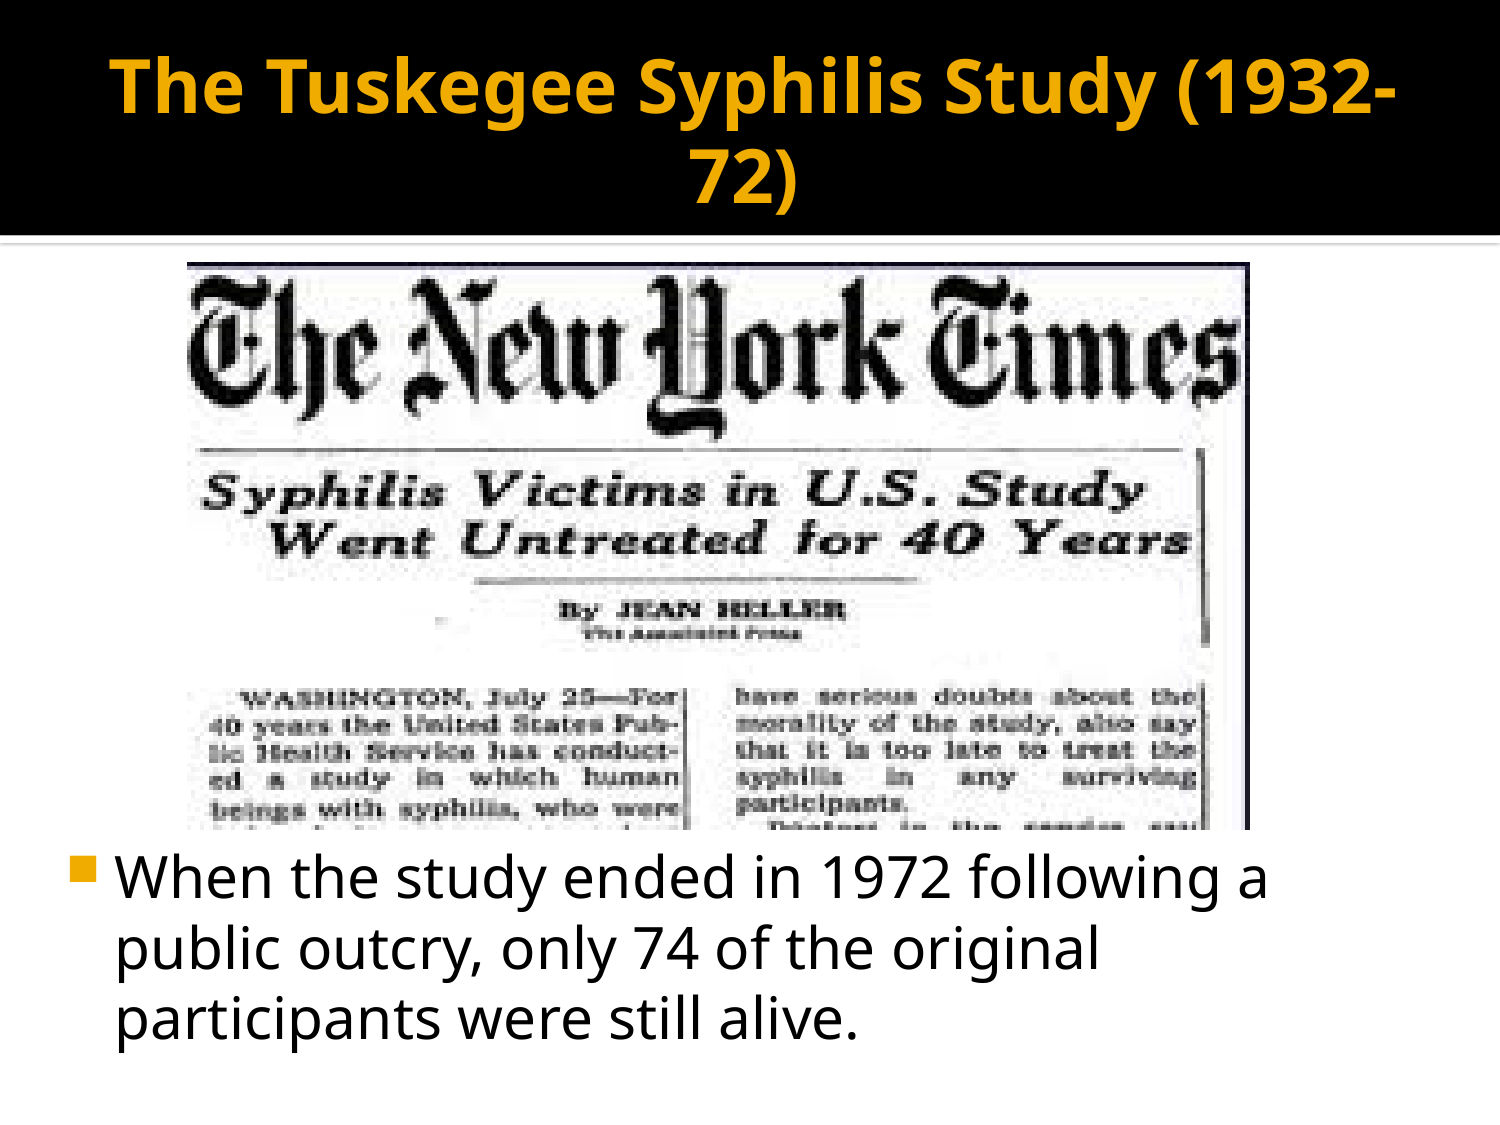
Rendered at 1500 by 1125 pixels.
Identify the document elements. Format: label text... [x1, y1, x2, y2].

title The Tuskegee Syphilis Study (1932-72) [75, 25, 1425, 231]
list When the study ended in 1972 following a public outcry, only 74 of the original participants were still alive. [37, 825, 1425, 1059]
picture [187, 262, 1250, 830]
